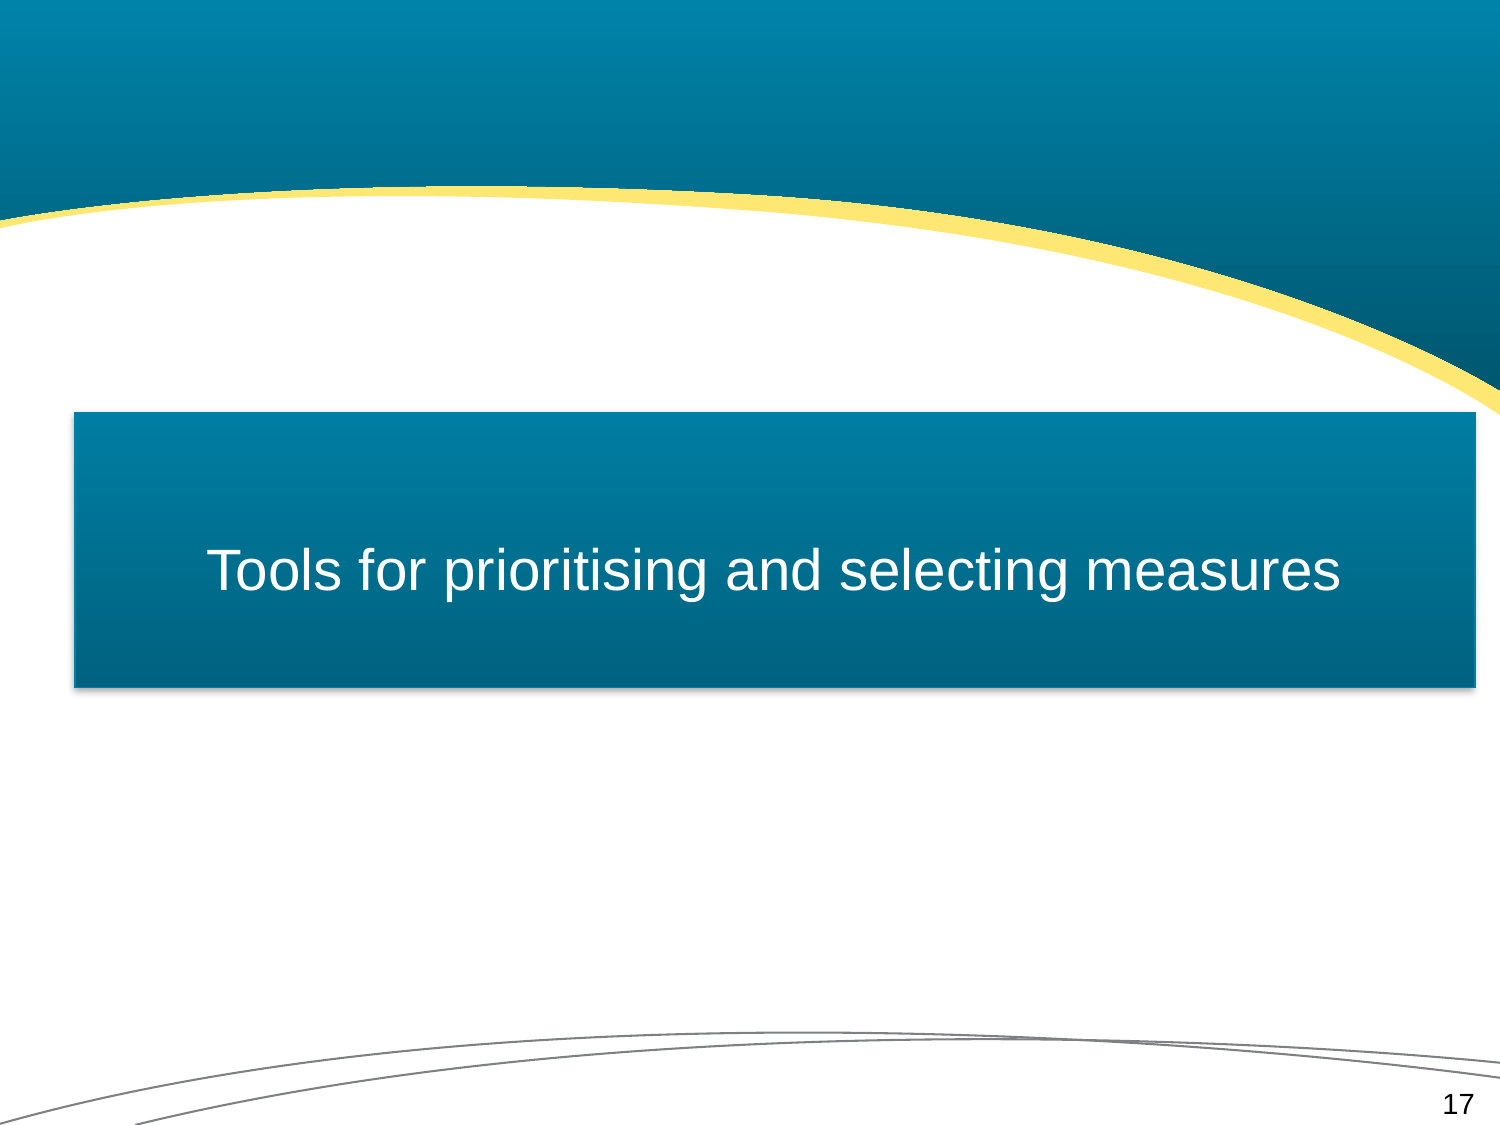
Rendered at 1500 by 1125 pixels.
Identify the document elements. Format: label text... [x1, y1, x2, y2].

slide_number 17 [1124, 1084, 1476, 1113]
list Tools for prioritising and selecting measures [74, 412, 1476, 688]
